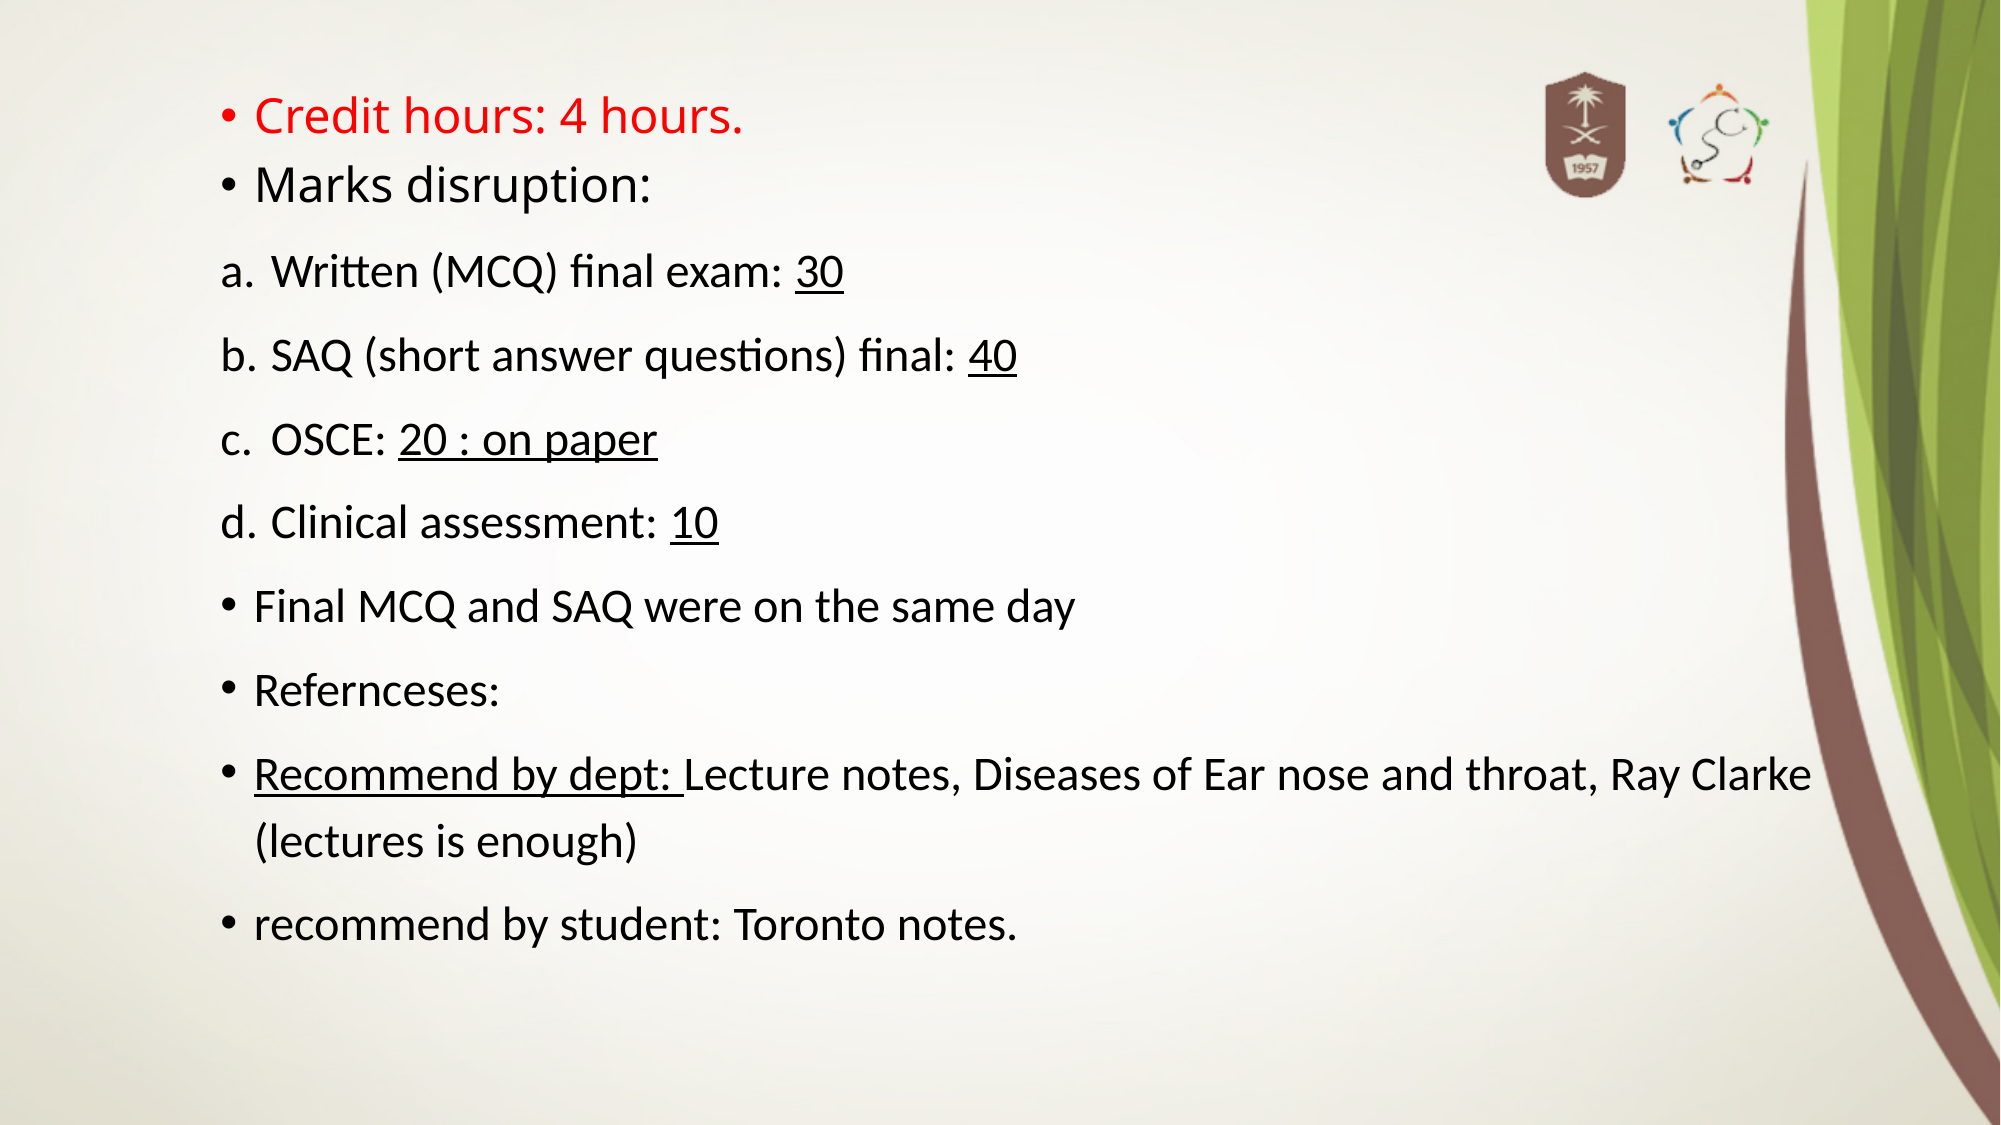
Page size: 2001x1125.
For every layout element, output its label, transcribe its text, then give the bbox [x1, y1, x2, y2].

list Credit hours: 4 hours. Marks disruption: Written (MCQ) final exam: 30 SAQ (short answer questions) final: 40 OSCE: 20 : on paper Clinical assessment: 10 Final MCQ and SAQ were on the same day Refernceses: Recommend by dept: Lecture notes, Diseases of Ear nose and throat, Ray Clarke (lectures is enough) recommend by student: Toronto notes. [205, 84, 1875, 965]
picture [0, 0, 2001, 1125]
